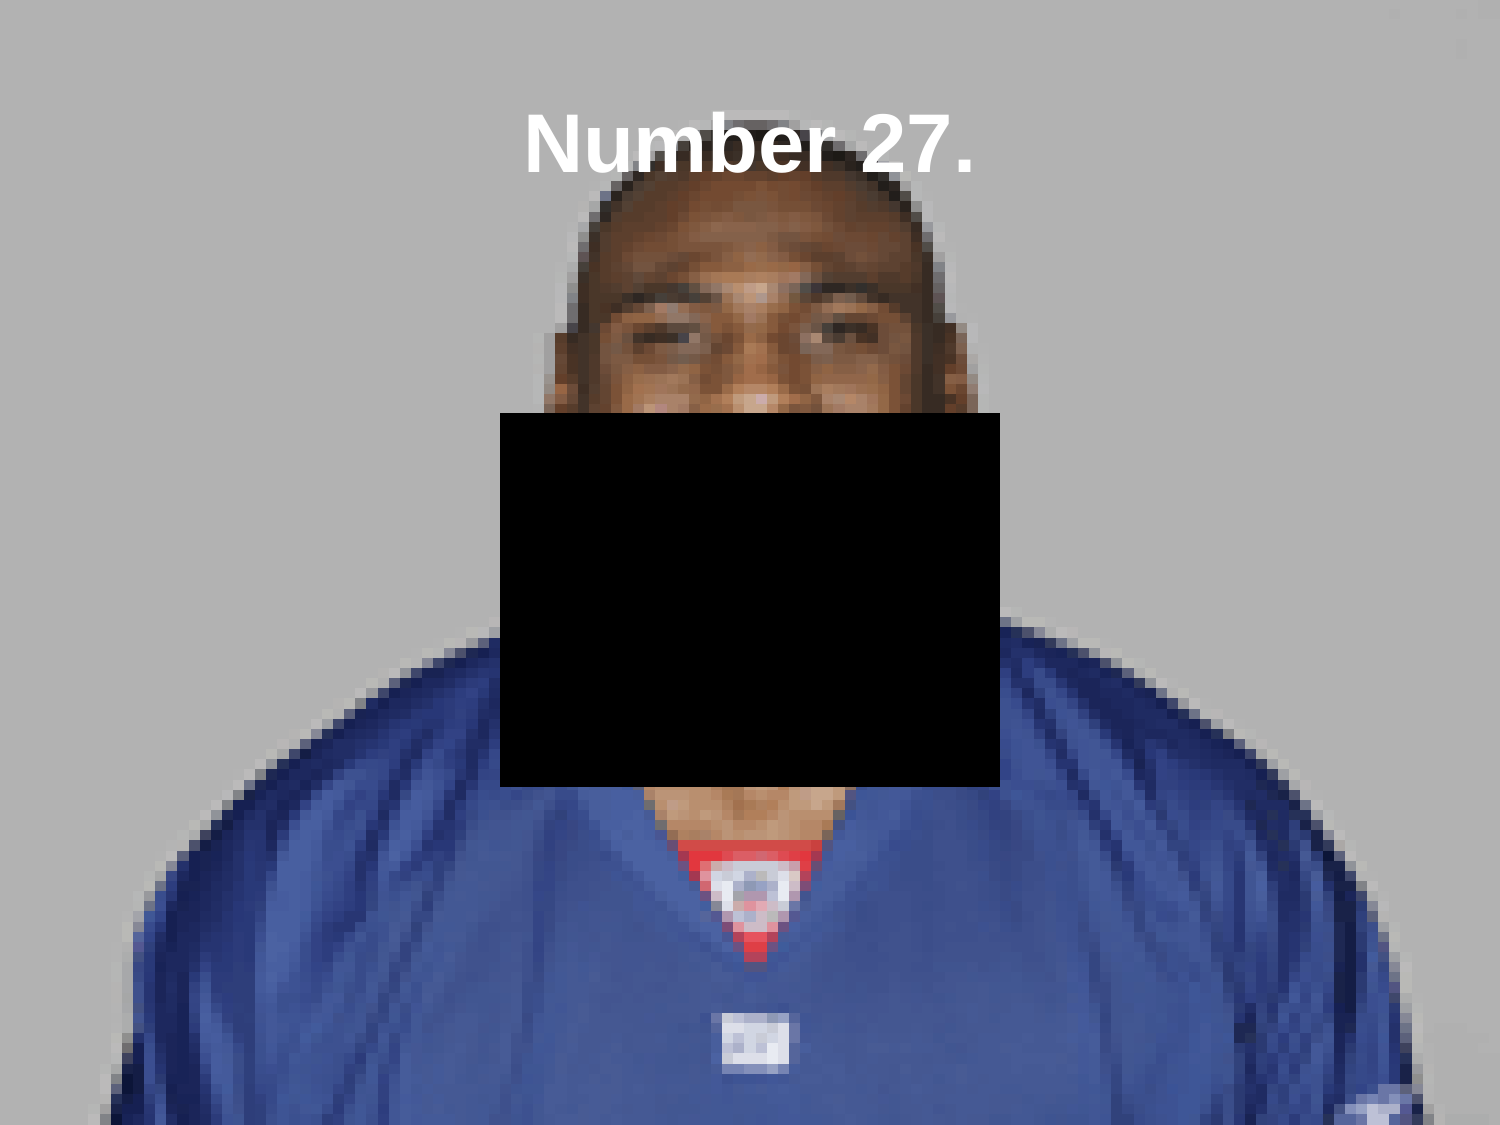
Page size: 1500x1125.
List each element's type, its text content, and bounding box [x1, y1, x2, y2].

title Number 27. [75, 45, 1425, 233]
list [499, 412, 1001, 788]
picture [0, 0, 1500, 1125]
